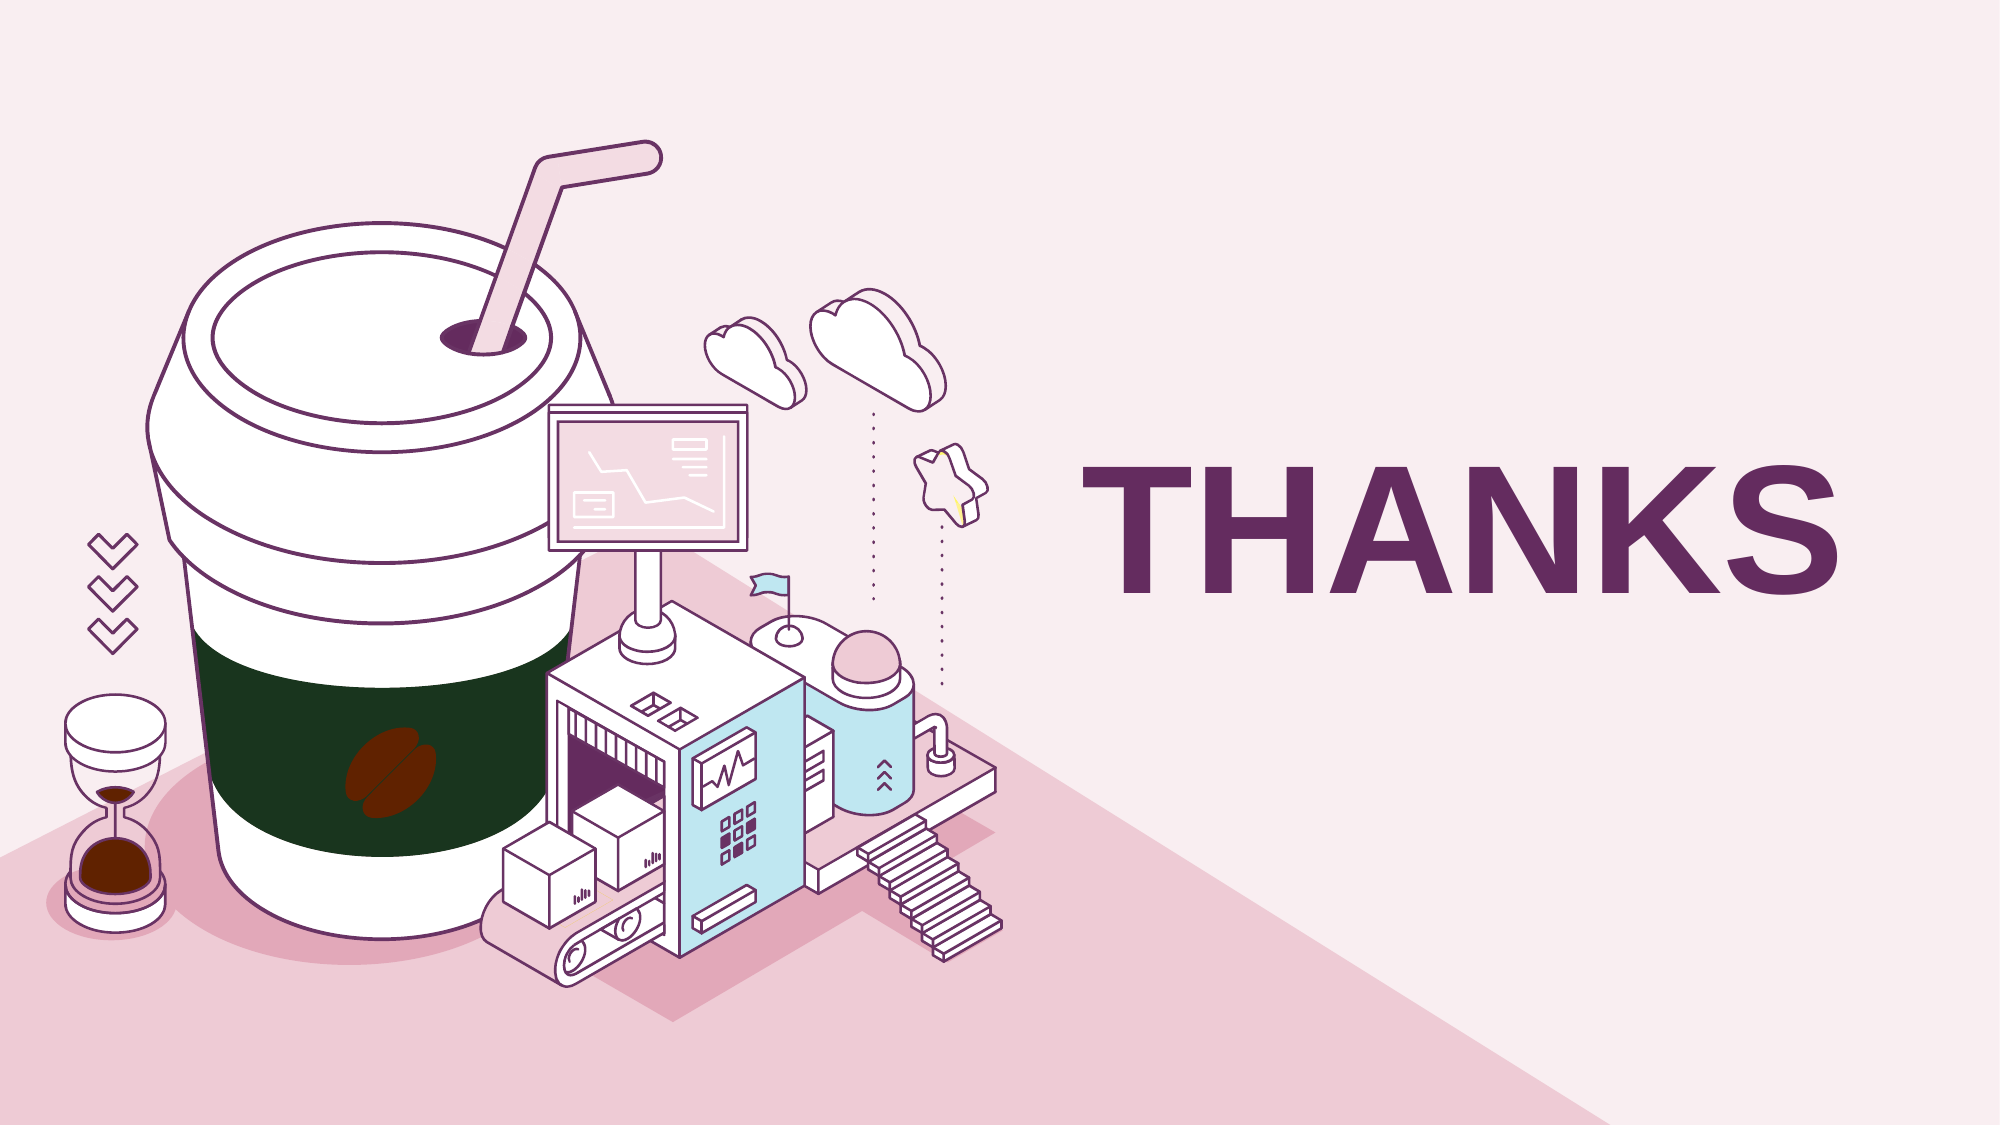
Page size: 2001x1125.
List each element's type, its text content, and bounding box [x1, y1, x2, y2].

title THANKS [969, 390, 1860, 641]
